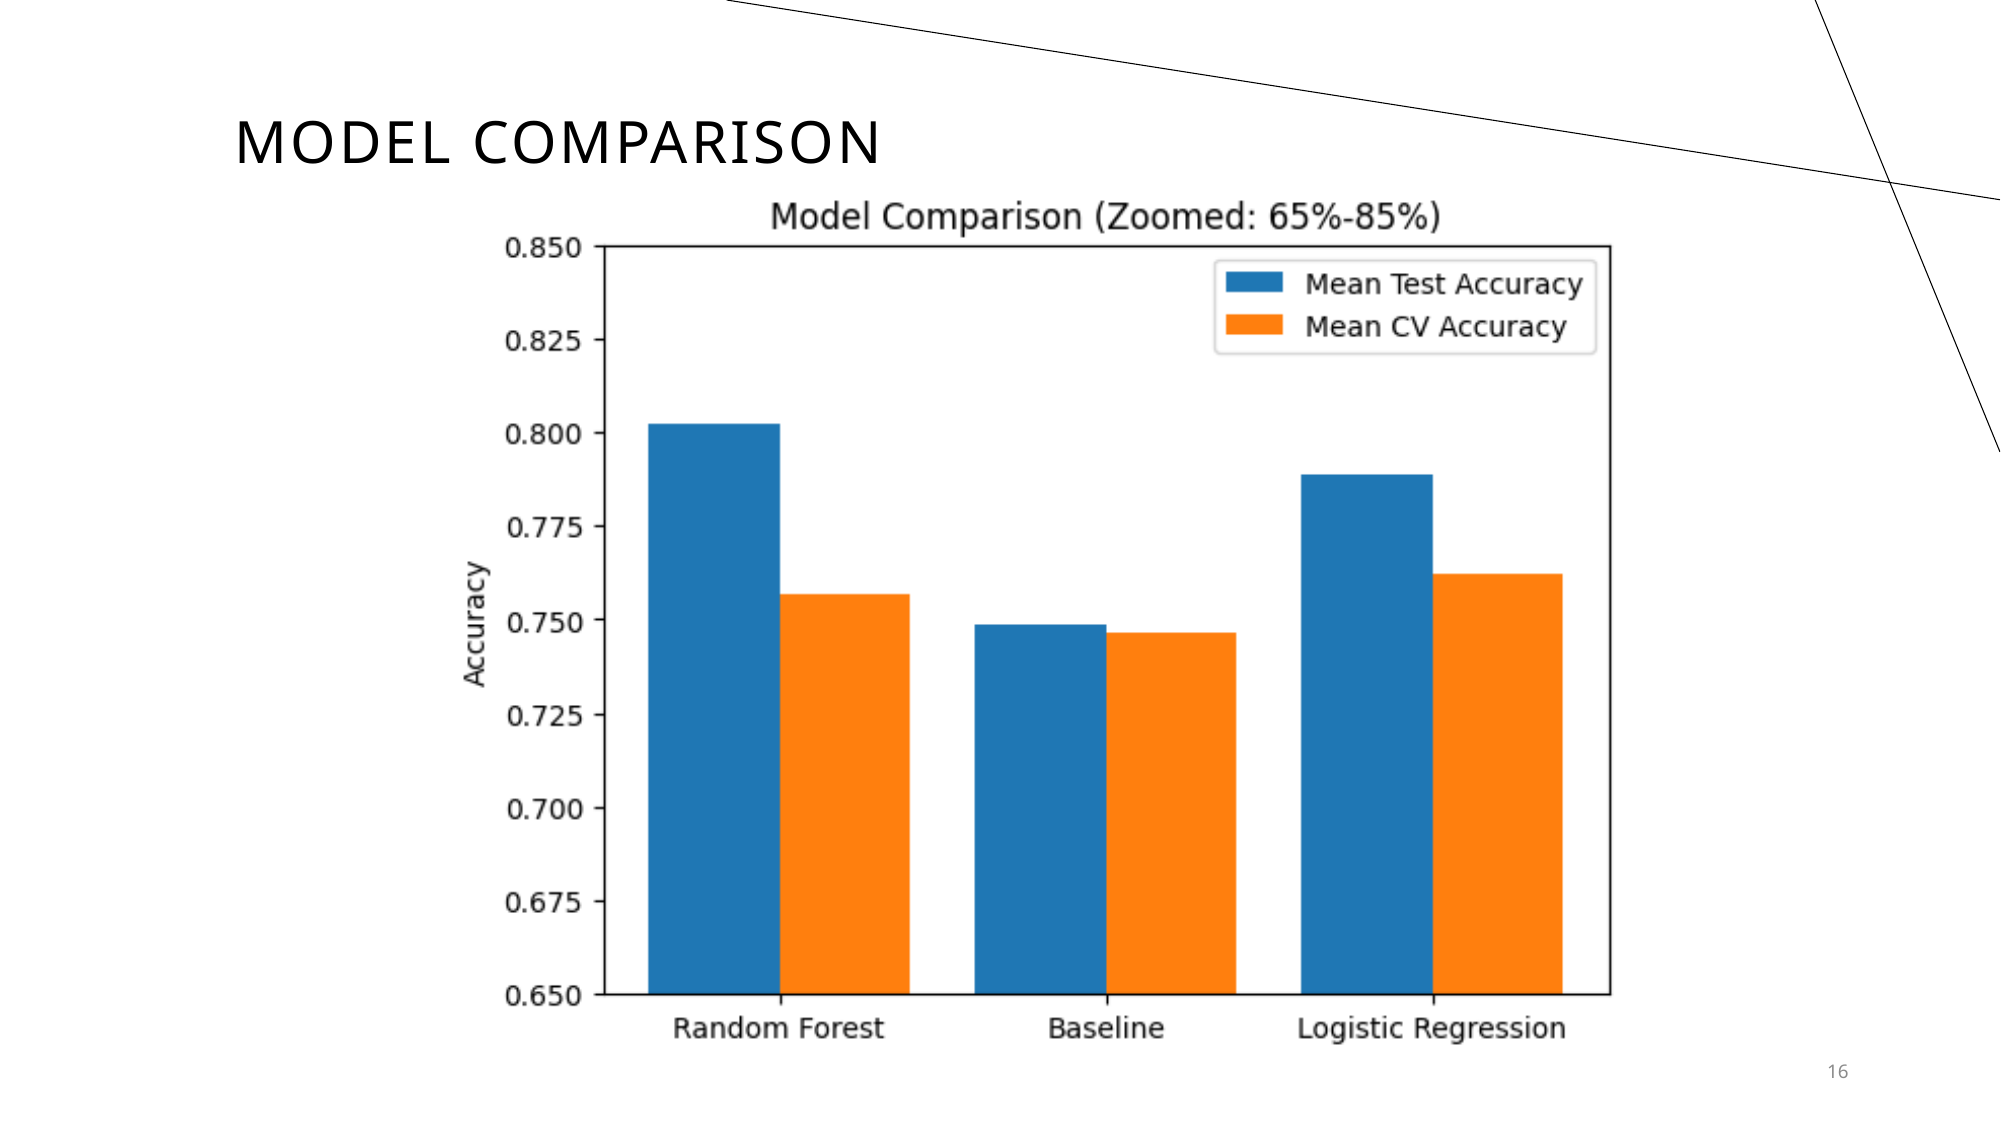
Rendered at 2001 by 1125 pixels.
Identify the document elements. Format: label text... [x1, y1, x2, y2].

slide_number 16 [1701, 1042, 1864, 1103]
picture [444, 183, 1628, 1064]
title Model comparison [219, 91, 1853, 184]
